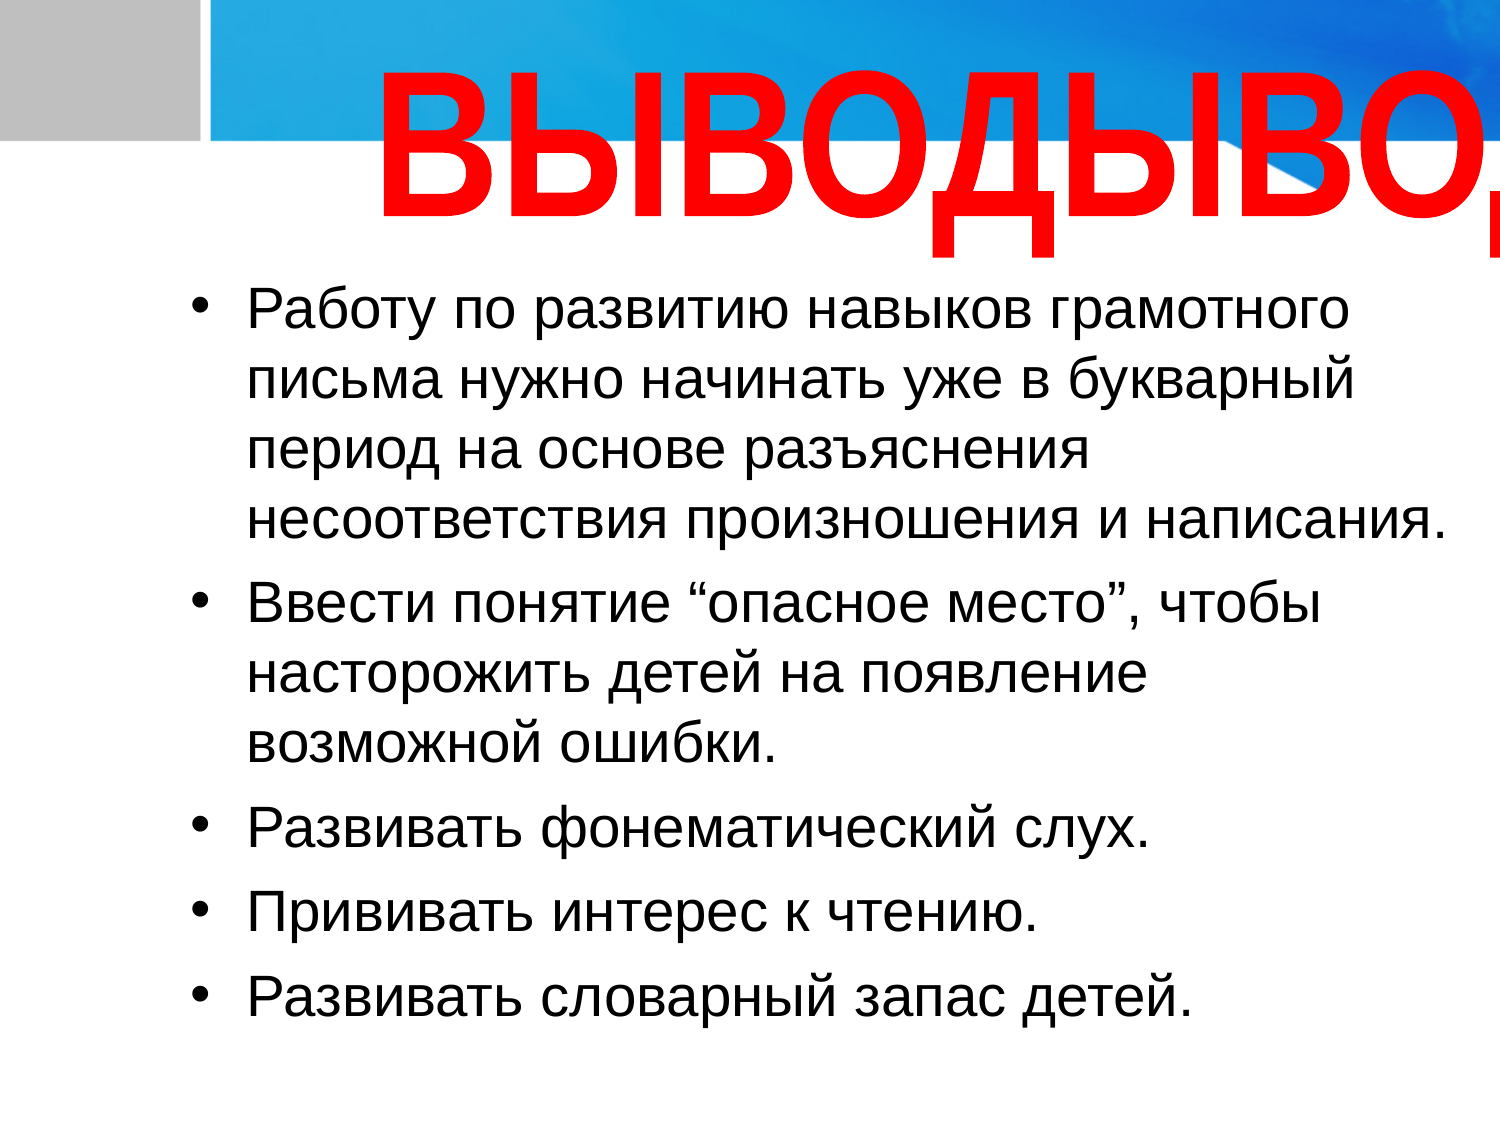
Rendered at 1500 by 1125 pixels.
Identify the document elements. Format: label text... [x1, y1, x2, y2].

list Работу по развитию навыков грамотного письма нужно начинать уже в букварный период на основе разъяснения несоответствия произношения и написания. Ввести понятие “опасное место”, чтобы насторожить детей на появление возможной ошибки. Развивать фонематический слух. Прививать интерес к чтению. Развивать словарный запас детей. [175, 262, 1471, 1059]
picture [1491, 192, 1500, 257]
picture [0, 0, 1500, 1125]
picture [636, 73, 660, 216]
